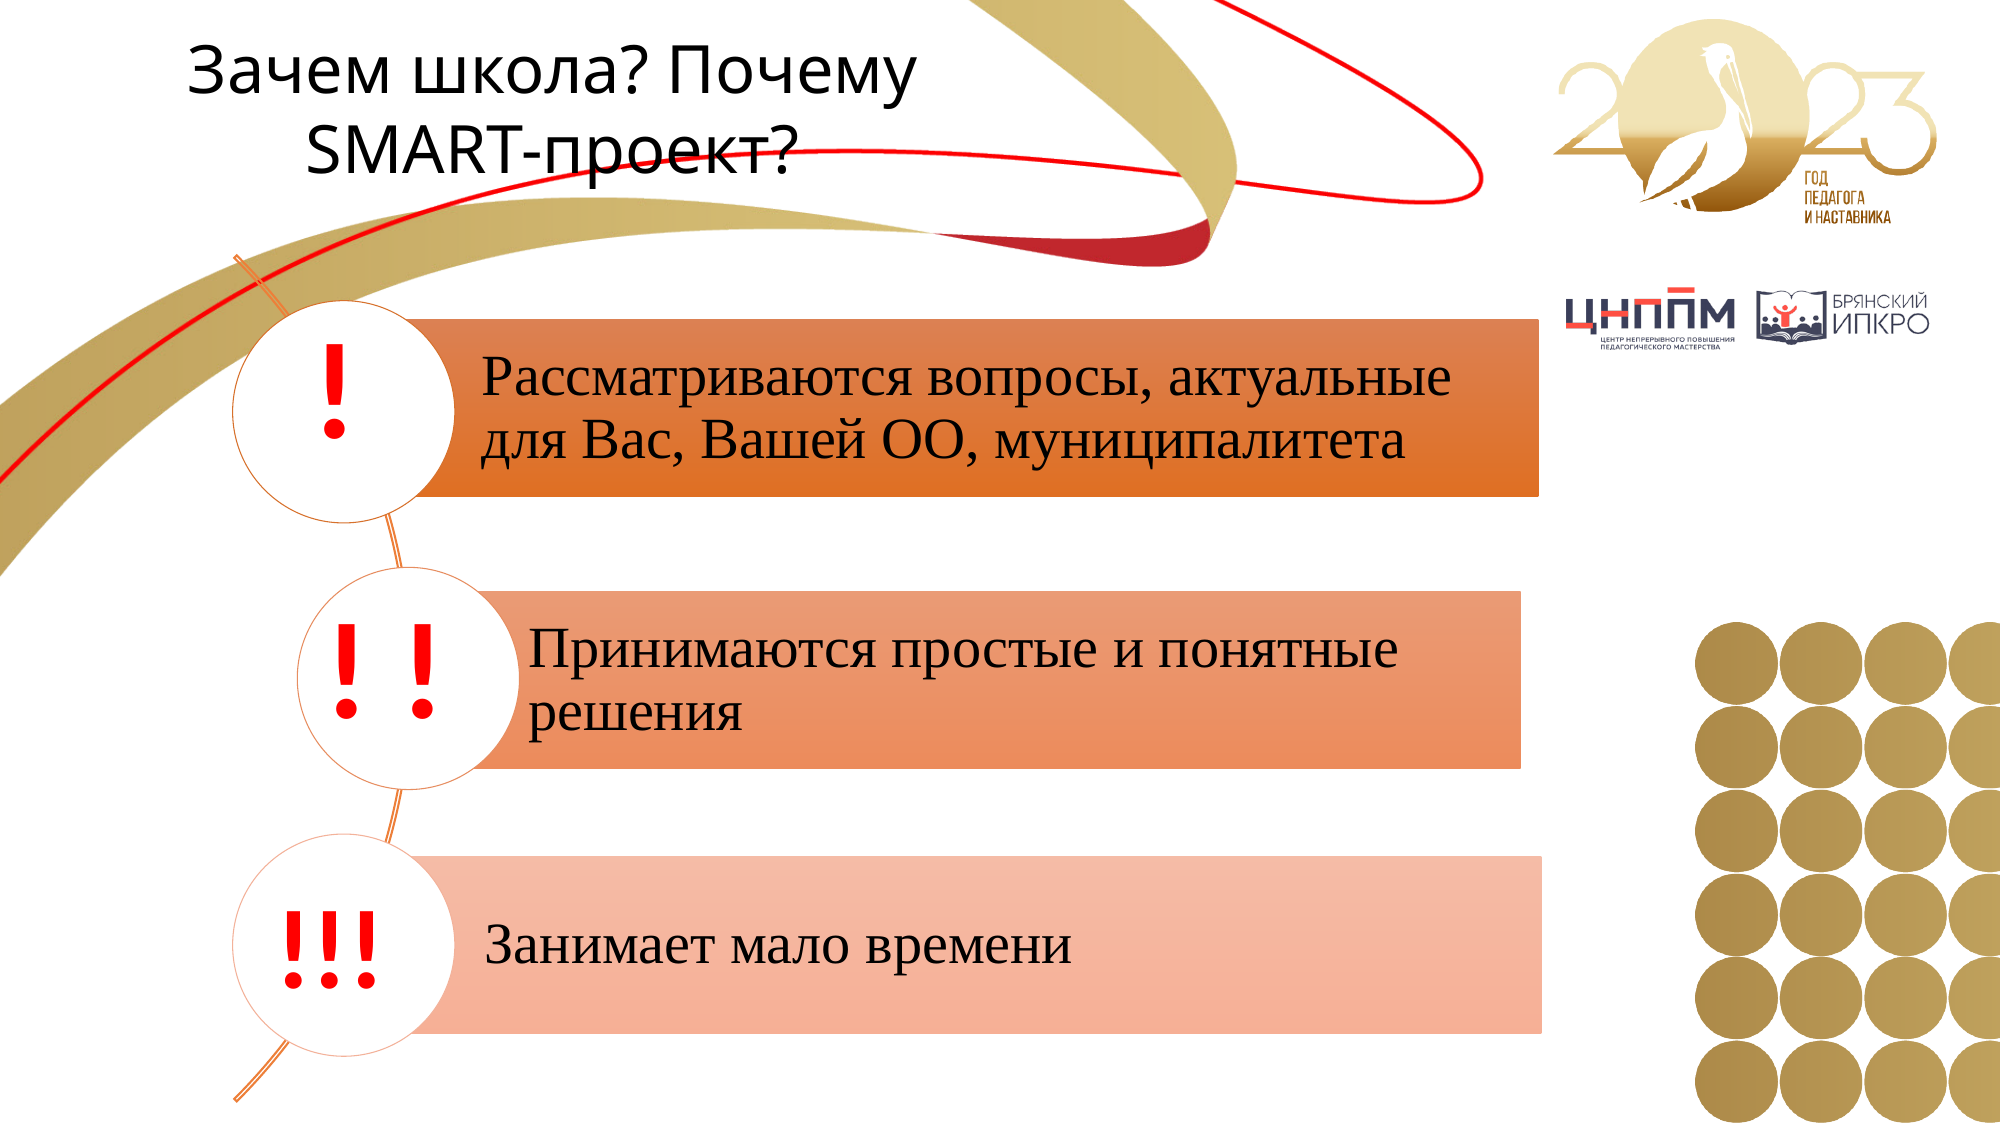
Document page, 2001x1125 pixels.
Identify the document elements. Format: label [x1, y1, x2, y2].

picture [1695, 622, 2000, 1123]
picture [0, 0, 1488, 1114]
text_box [220, 233, 1554, 1123]
picture [1554, 277, 1937, 361]
picture [1553, 19, 1937, 224]
